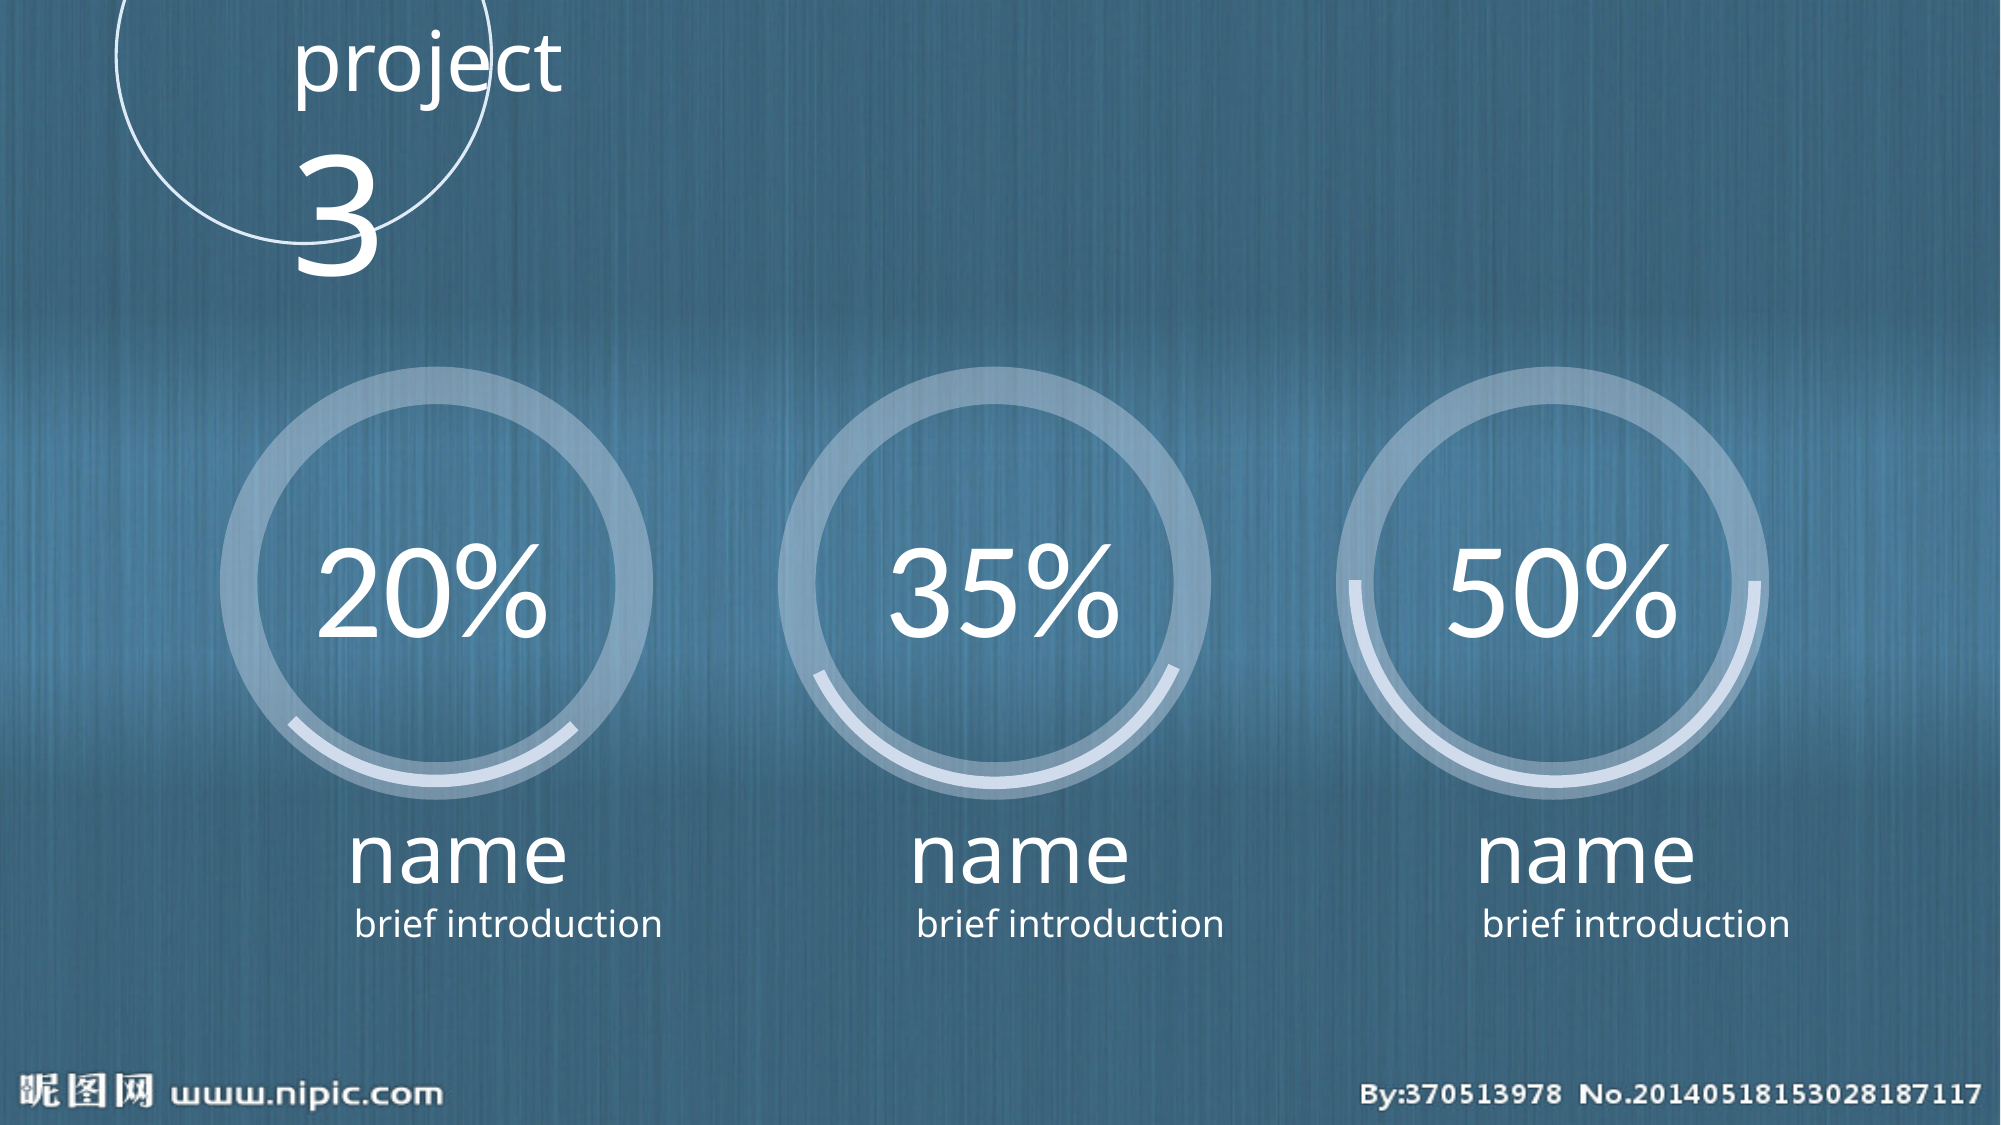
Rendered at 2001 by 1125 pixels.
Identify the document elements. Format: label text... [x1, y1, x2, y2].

picture [0, 0, 2001, 1125]
text_box [1353, 384, 1752, 594]
text_box [291, 672, 575, 782]
text_box 35% [870, 492, 1163, 672]
text_box name [1459, 792, 1900, 908]
text_box [1354, 580, 1756, 783]
text_box [818, 647, 1175, 784]
text_box project 3 [276, 1, 675, 316]
text_box name [893, 792, 1334, 908]
text_box 50% [1428, 492, 1722, 672]
text_box brief introduction [339, 892, 814, 953]
text_box name [331, 792, 772, 908]
text_box 20% [298, 492, 592, 672]
text_box [115, 0, 485, 243]
text_box [795, 384, 1194, 692]
text_box [237, 384, 636, 726]
text_box brief introduction [901, 892, 1376, 953]
text_box brief introduction [1466, 892, 1942, 953]
